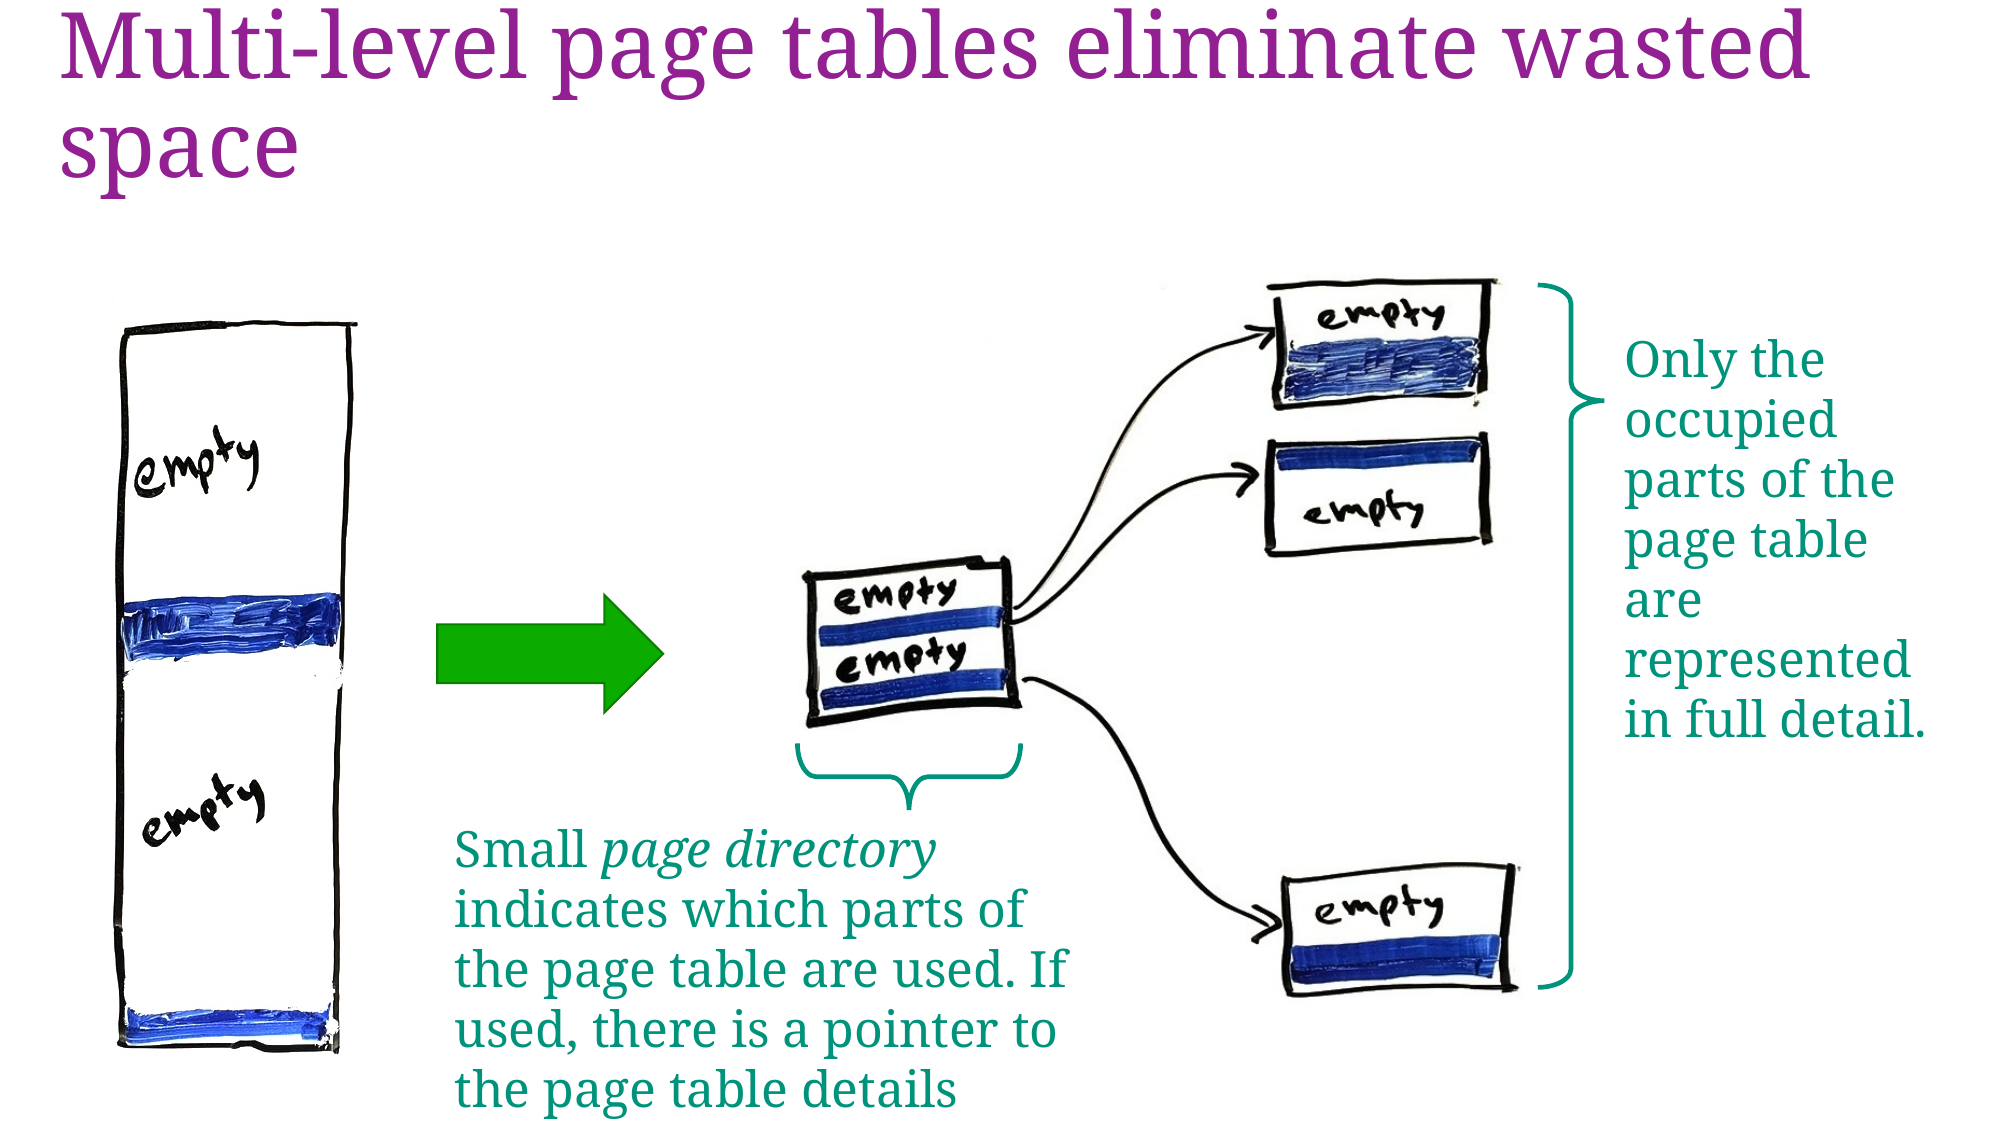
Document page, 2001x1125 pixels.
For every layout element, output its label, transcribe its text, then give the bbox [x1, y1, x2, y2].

text_box [1543, 284, 1605, 988]
text_box Small page directory indicates which parts of the page table are used. If used, there is a pointer to the page table details [439, 809, 1123, 1125]
text_box [436, 592, 665, 716]
title Multi-level page tables eliminate wasted space [43, 25, 1953, 171]
picture [781, 273, 1543, 1014]
picture [86, 284, 367, 1084]
text_box Only the occupied parts of the page table are represented in full detail. [1609, 319, 1958, 755]
